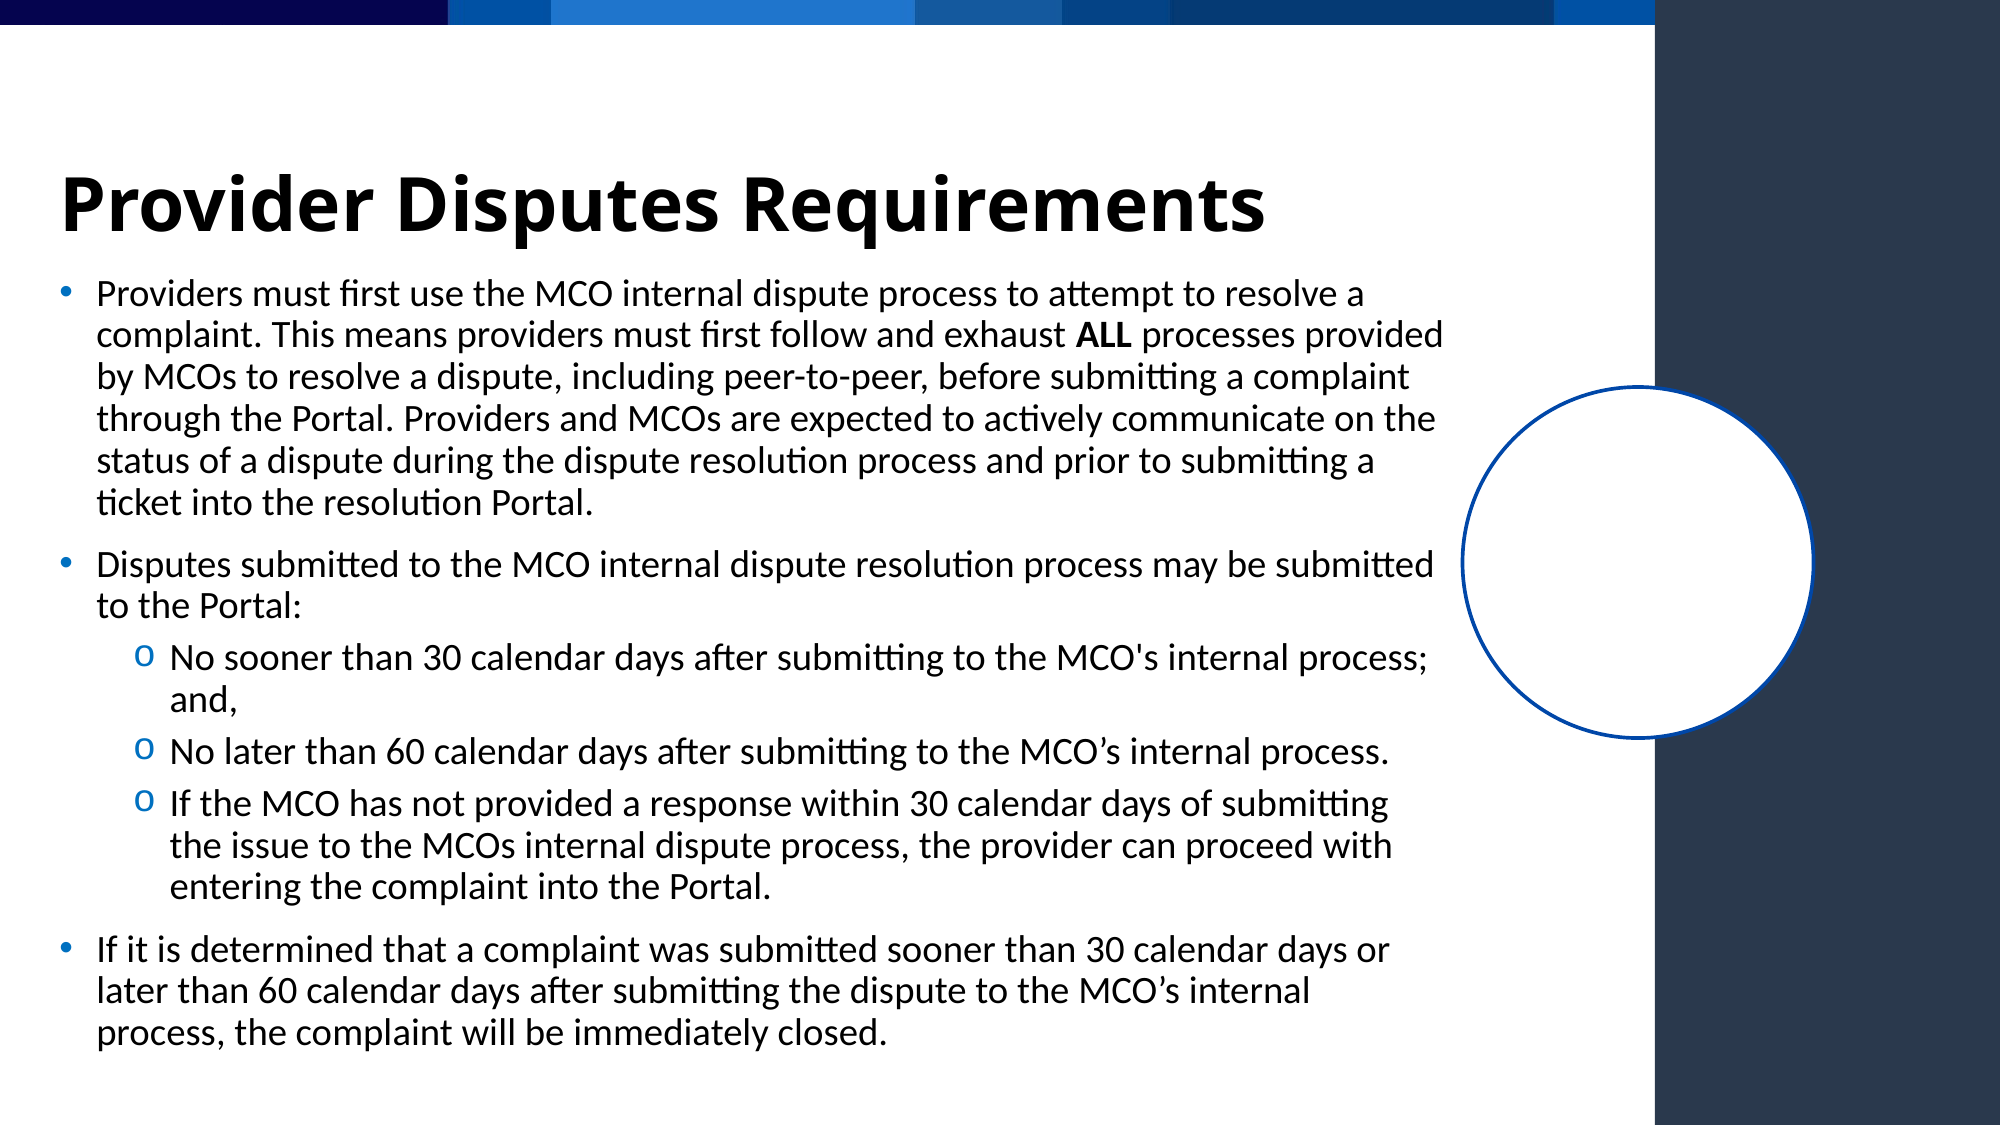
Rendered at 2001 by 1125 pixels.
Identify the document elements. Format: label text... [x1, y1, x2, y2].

text_box [1461, 385, 1815, 740]
text_box [0, 0, 1655, 25]
title Provider Disputes Requirements [44, 98, 1463, 265]
list Providers must first use the MCO internal dispute process to attempt to resolve a complaint. This means providers must first follow and exhaust ALL processes provided by MCOs to resolve a dispute, including peer-to-peer, before submitting a complaint through the Portal. Providers and MCOs are expected to actively communicate on the status of a dispute during the dispute resolution process and prior to submitting a ticket into the resolution Portal. Disputes submitted to the MCO internal dispute resolution process may be submitted to the Portal: No sooner than 30 calendar days after submitting to the MCO's internal process; and, No later than 60 calendar days after submitting to the MCO’s internal process. If the MCO has not provided a response within 30 calendar days of submitting the issue to the MCOs internal dispute process, the provider can proceed with entering the complaint into the Portal. If it is determined that a complaint was submitted sooner than 30 calendar days or later than 60 calendar days after submitting the dispute to the MCO’s internal process, the complaint will be immediately closed. [44, 265, 1463, 1064]
text_box [1654, 0, 2000, 1125]
